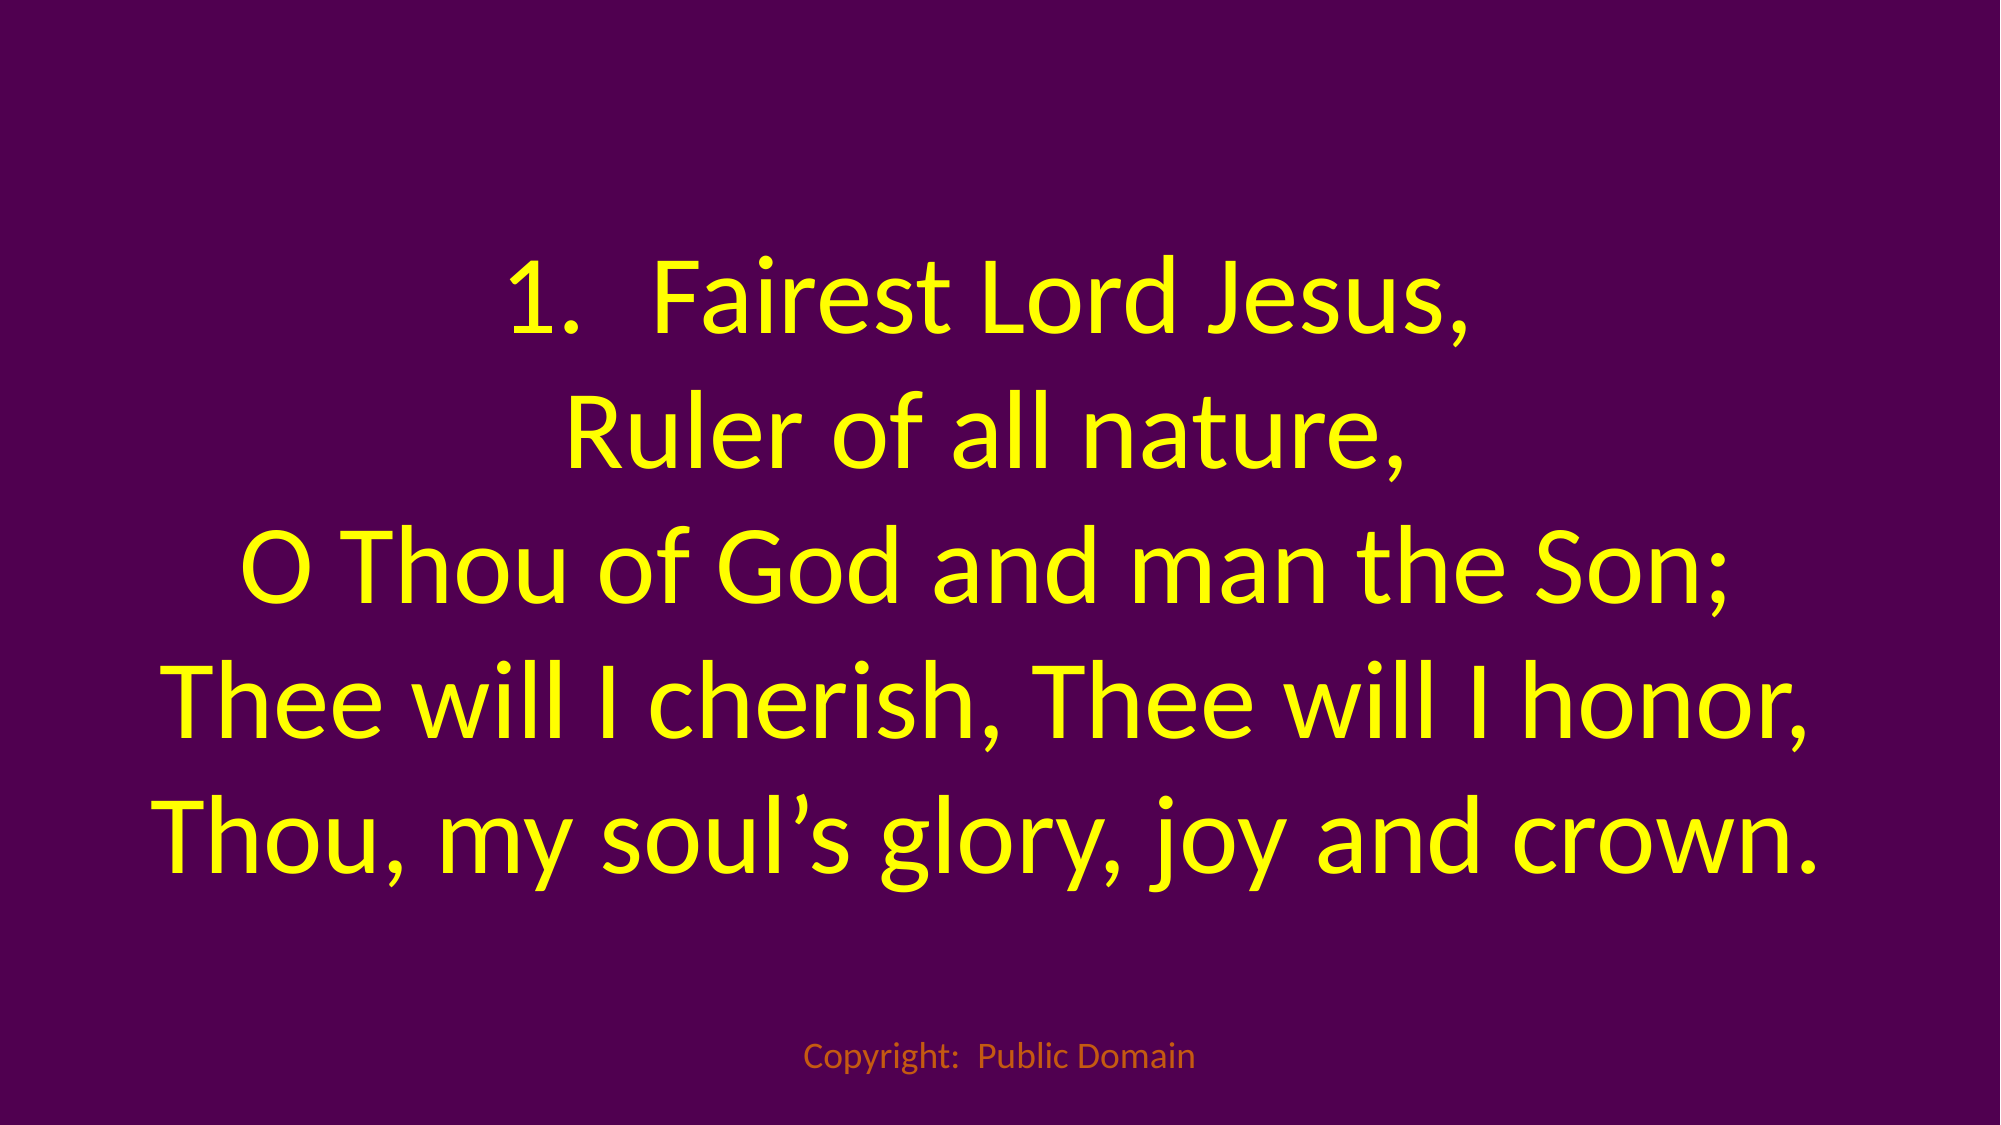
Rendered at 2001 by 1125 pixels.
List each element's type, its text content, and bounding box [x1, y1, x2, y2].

text_box 1. Fairest Lord Jesus, Ruler of all nature, O Thou of God and man the Son; Thee will I cherish, Thee will I honor, Thou, my soul’s glory, joy and crown. [0, 214, 2000, 1089]
text_box Copyright: Public Domain [26, 1023, 1973, 1083]
